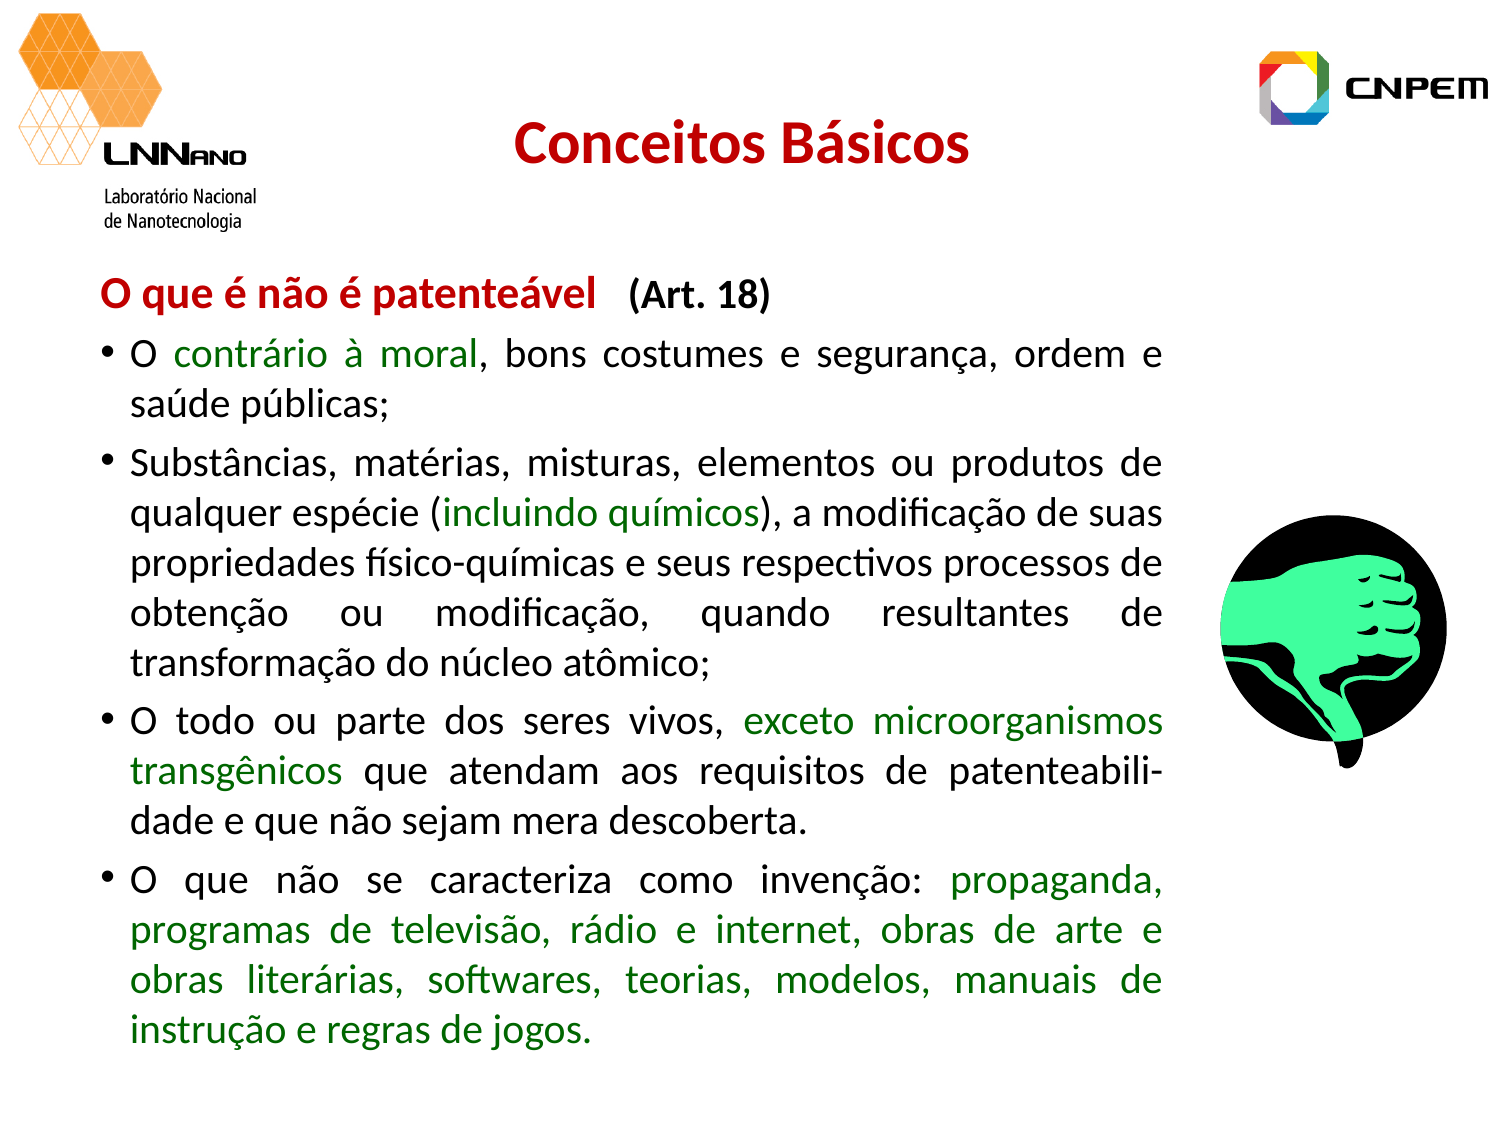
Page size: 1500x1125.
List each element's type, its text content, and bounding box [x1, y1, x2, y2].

picture [1220, 514, 1448, 770]
list O que é não é patenteável (Art. 18) O contrário à moral, bons costumes e segurança, ordem e saúde públicas; Substâncias, matérias, misturas, elementos ou produtos de qualquer espécie (incluindo químicos), a modificação de suas propriedades físico-químicas e seus respectivos processos de obtenção ou modificação, quando resultantes de transformação do núcleo atômico; O todo ou parte dos seres vivos, exceto microorganismos transgênicos que atendam aos requisitos de patenteabili-dade e que não sejam mera descoberta. O que não se caracteriza como invenção: propaganda, programas de televisão, rádio e internet, obras de arte e obras literárias, softwares, teorias, modelos, manuais de instrução e regras de jogos. [100, 255, 1164, 1071]
title Conceitos Básicos [75, 45, 1425, 233]
picture [0, 11, 1500, 232]
